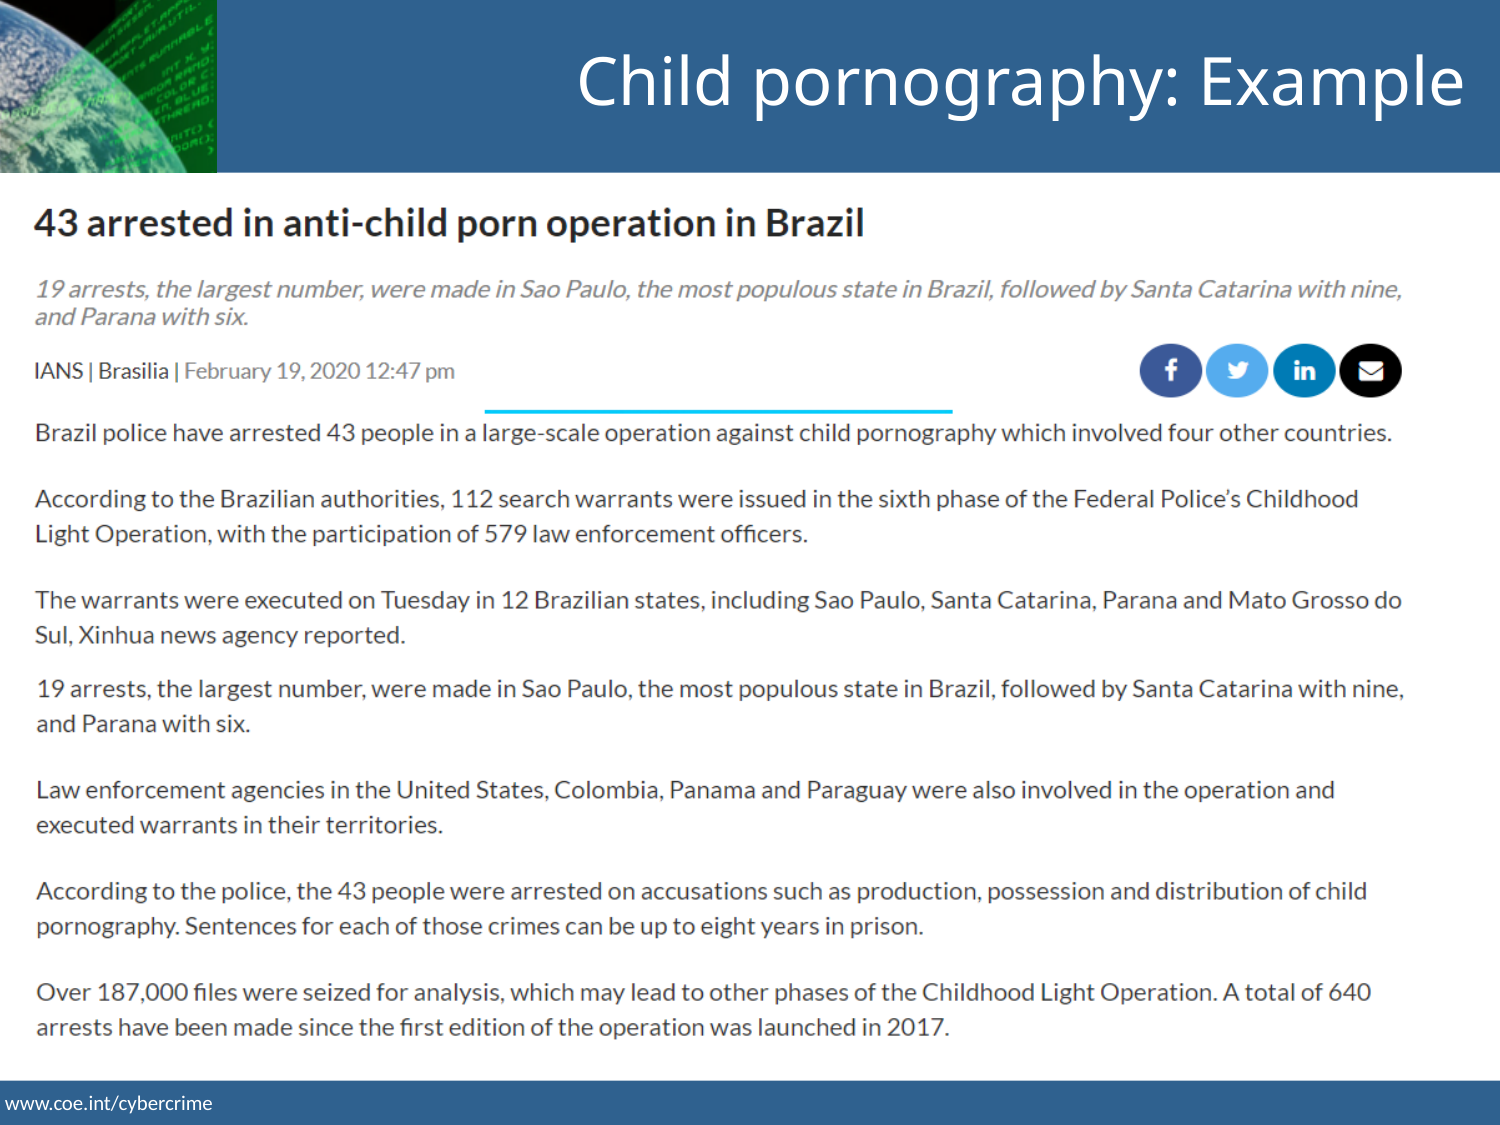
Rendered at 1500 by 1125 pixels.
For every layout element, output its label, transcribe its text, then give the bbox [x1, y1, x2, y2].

text_box Child pornography: Example [230, 31, 1483, 126]
picture [0, 0, 217, 173]
picture [17, 194, 1500, 1077]
